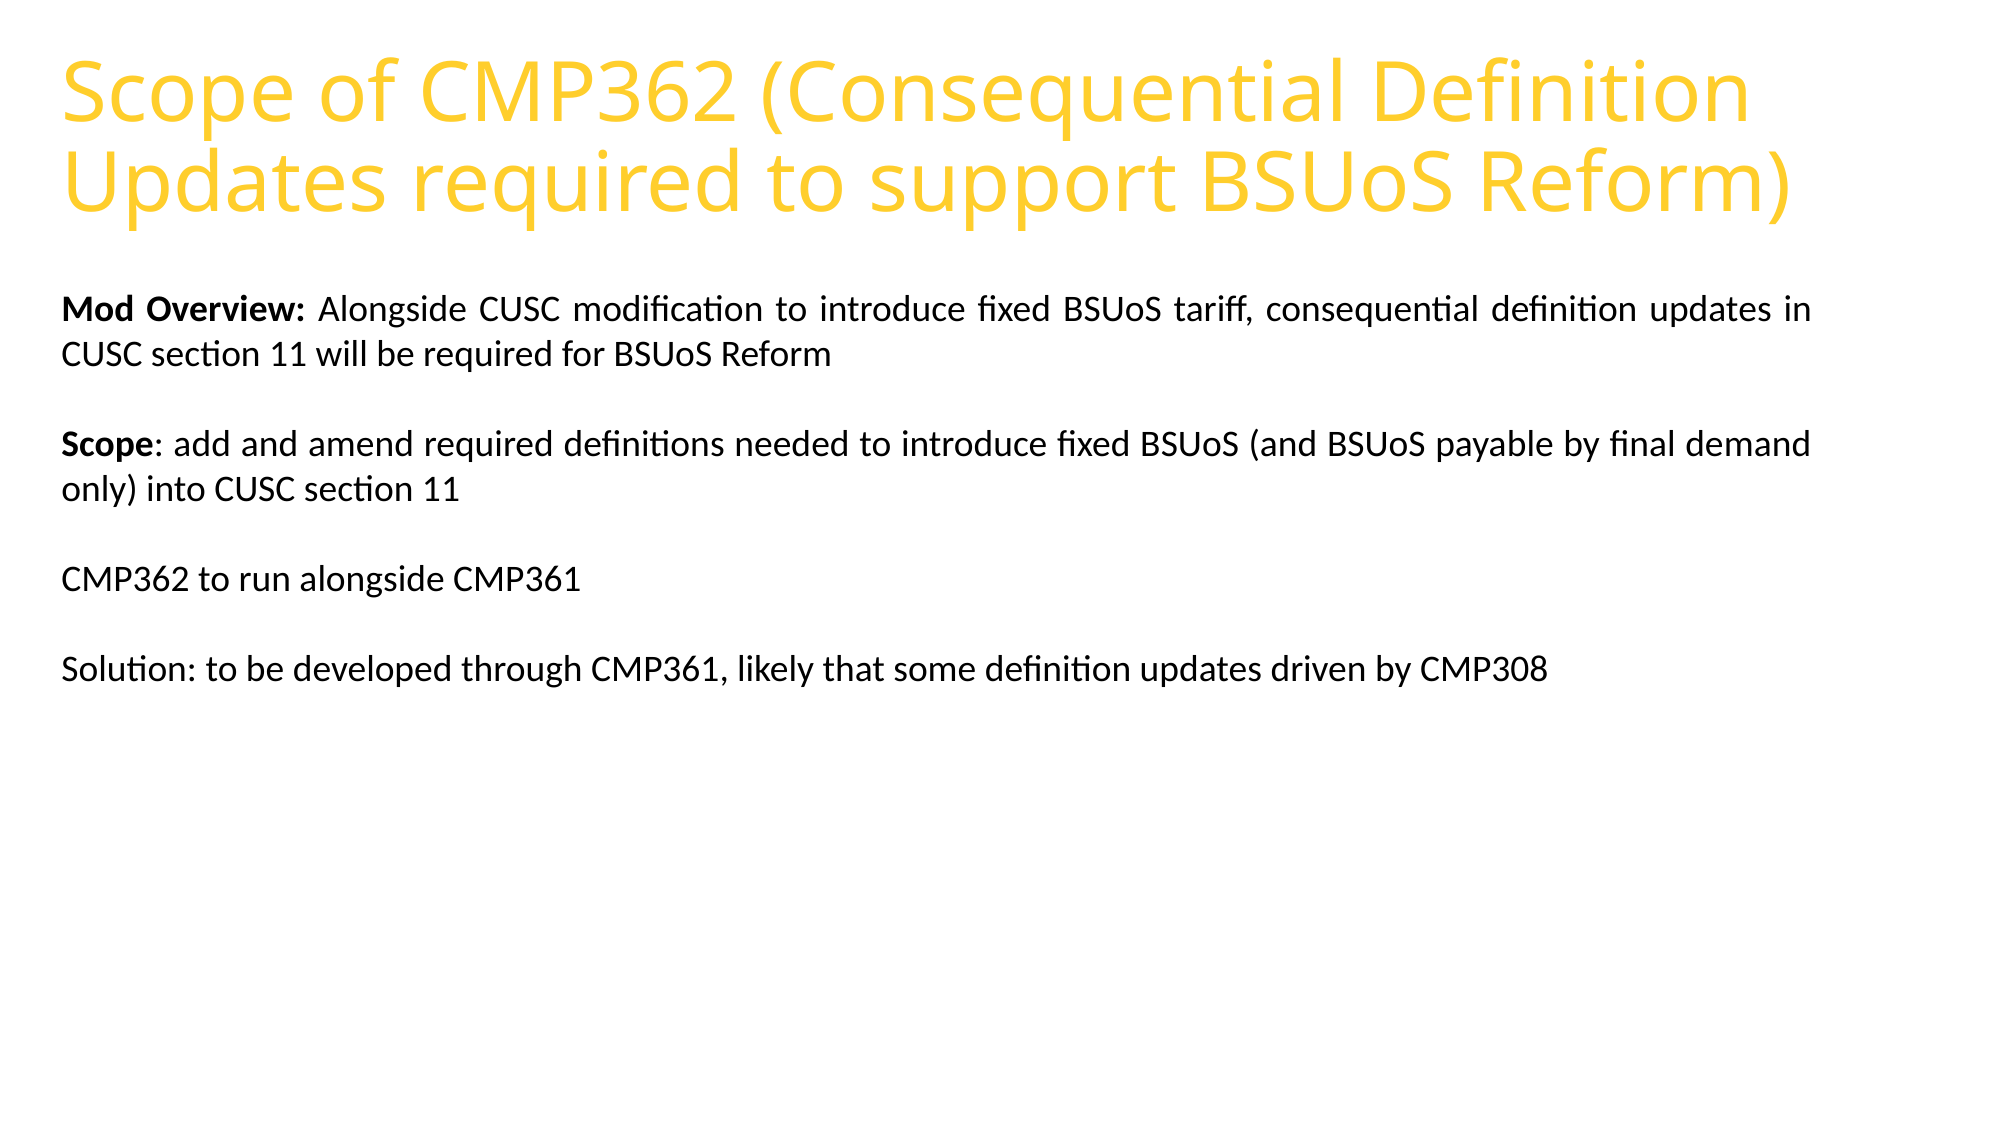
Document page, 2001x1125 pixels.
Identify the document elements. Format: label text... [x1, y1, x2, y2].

title Scope of CMP362 (Consequential Definition Updates required to support BSUoS Reform) [46, 54, 1890, 225]
text_box Mod Overview: Alongside CUSC modification to introduce fixed BSUoS tariff, consequential definition updates in CUSC section 11 will be required for BSUoS Reform Scope: add and amend required definitions needed to introduce fixed BSUoS (and BSUoS payable by final demand only) into CUSC section 11 CMP362 to run alongside CMP361 Solution: to be developed through CMP361, likely that some definition updates driven by CMP308 [46, 276, 1829, 696]
